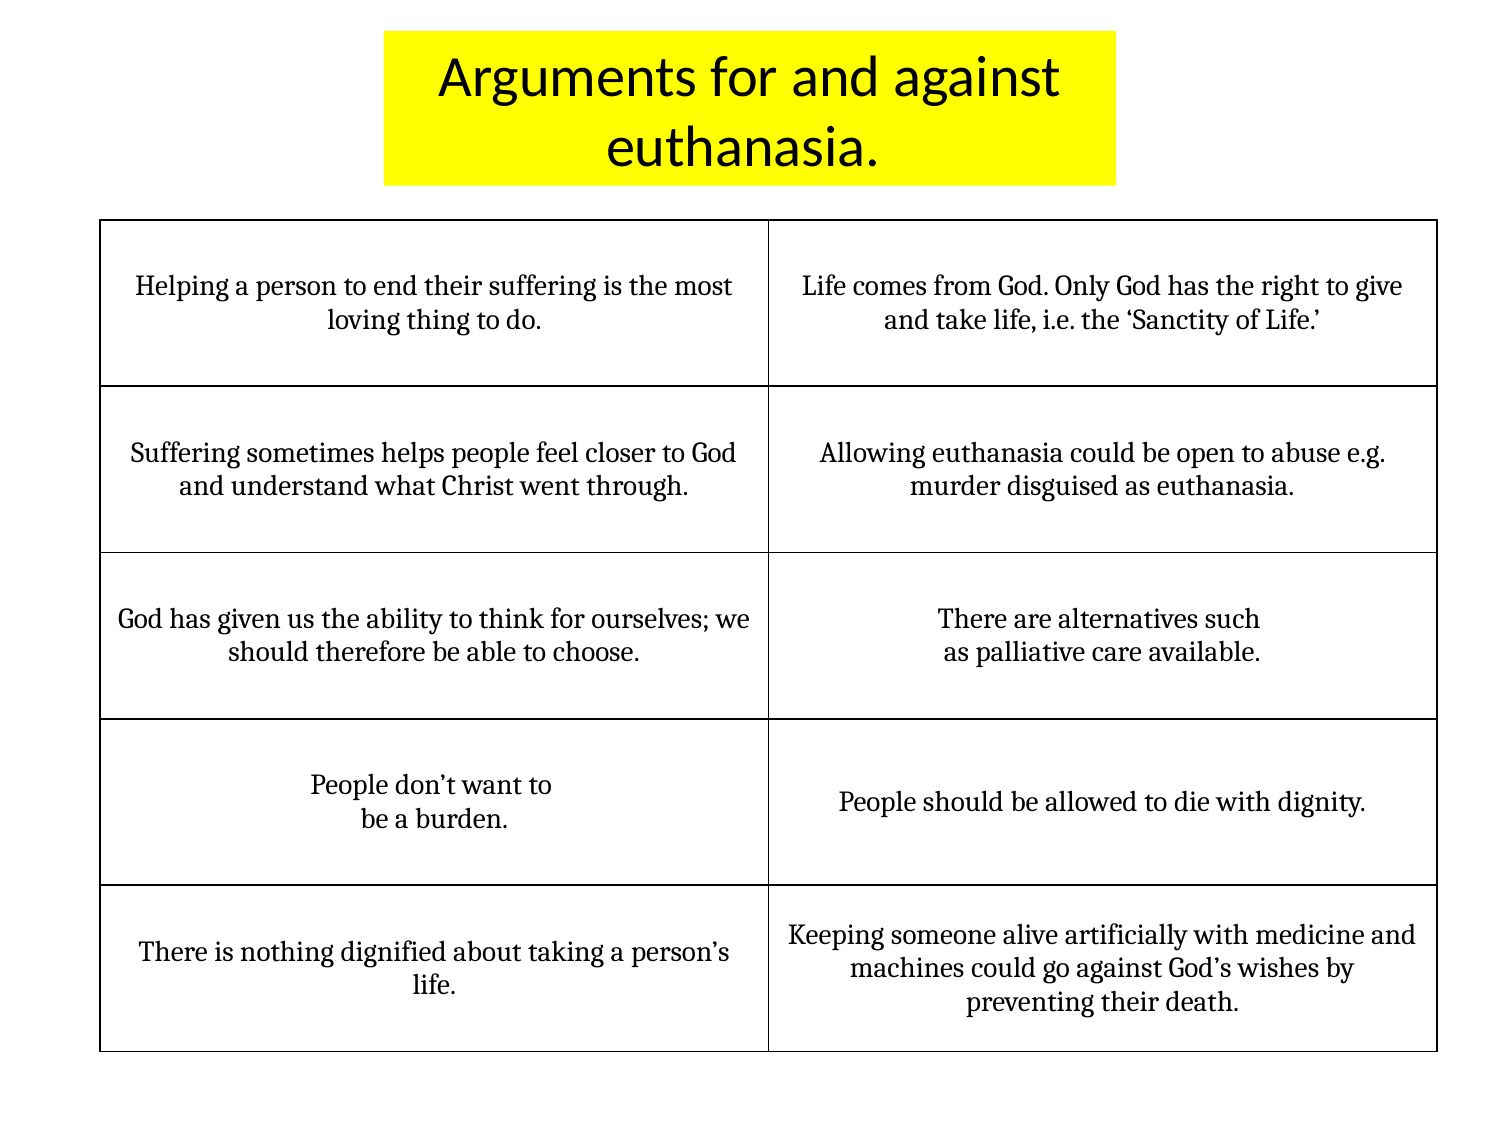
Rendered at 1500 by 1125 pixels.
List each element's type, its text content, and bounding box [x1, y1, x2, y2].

text_box Arguments for and against euthanasia. [383, 30, 1117, 186]
table_cell There is nothing dignified about taking a person’s life. [101, 886, 768, 1051]
table_cell There are alternatives such as palliative care available. [769, 553, 1436, 718]
table_cell God has given us the ability to think for ourselves; we should therefore be able to choose. [101, 553, 768, 718]
table_cell Suffering sometimes helps people feel closer to God and understand what Christ went through. [101, 387, 768, 552]
table_cell Keeping someone alive artificially with medicine and machines could go against God’s wishes by preventing their death. [769, 886, 1436, 1051]
table_header Helping a person to end their suffering is the most loving thing to do. [101, 221, 768, 385]
table_cell Allowing euthanasia could be open to abuse e.g. murder disguised as euthanasia. [769, 387, 1436, 552]
table_cell People don’t want to be a burden. [101, 720, 768, 884]
table_header Life comes from God. Only God has the right to give and take life, i.e. the ‘Sanctity of Life.’ [769, 221, 1436, 385]
table_cell People should be allowed to die with dignity. [769, 720, 1436, 884]
